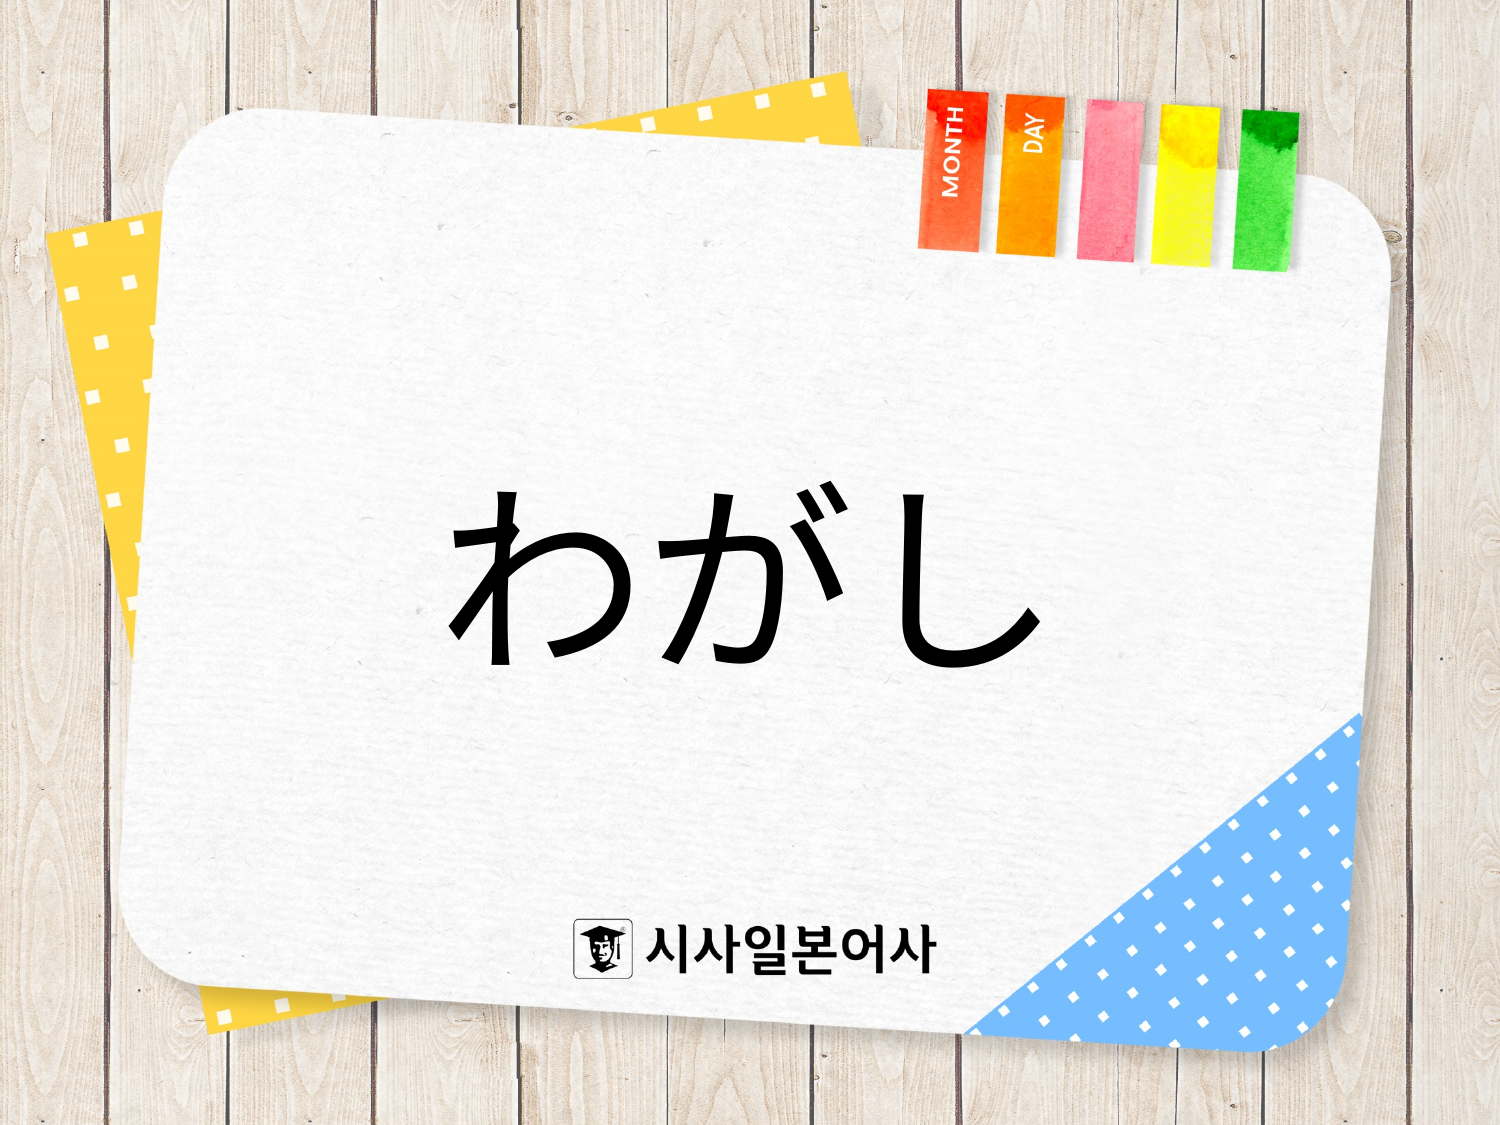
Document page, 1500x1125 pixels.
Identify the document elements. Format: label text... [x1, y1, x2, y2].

title わがし [75, 338, 1425, 811]
picture [0, 0, 1500, 1125]
